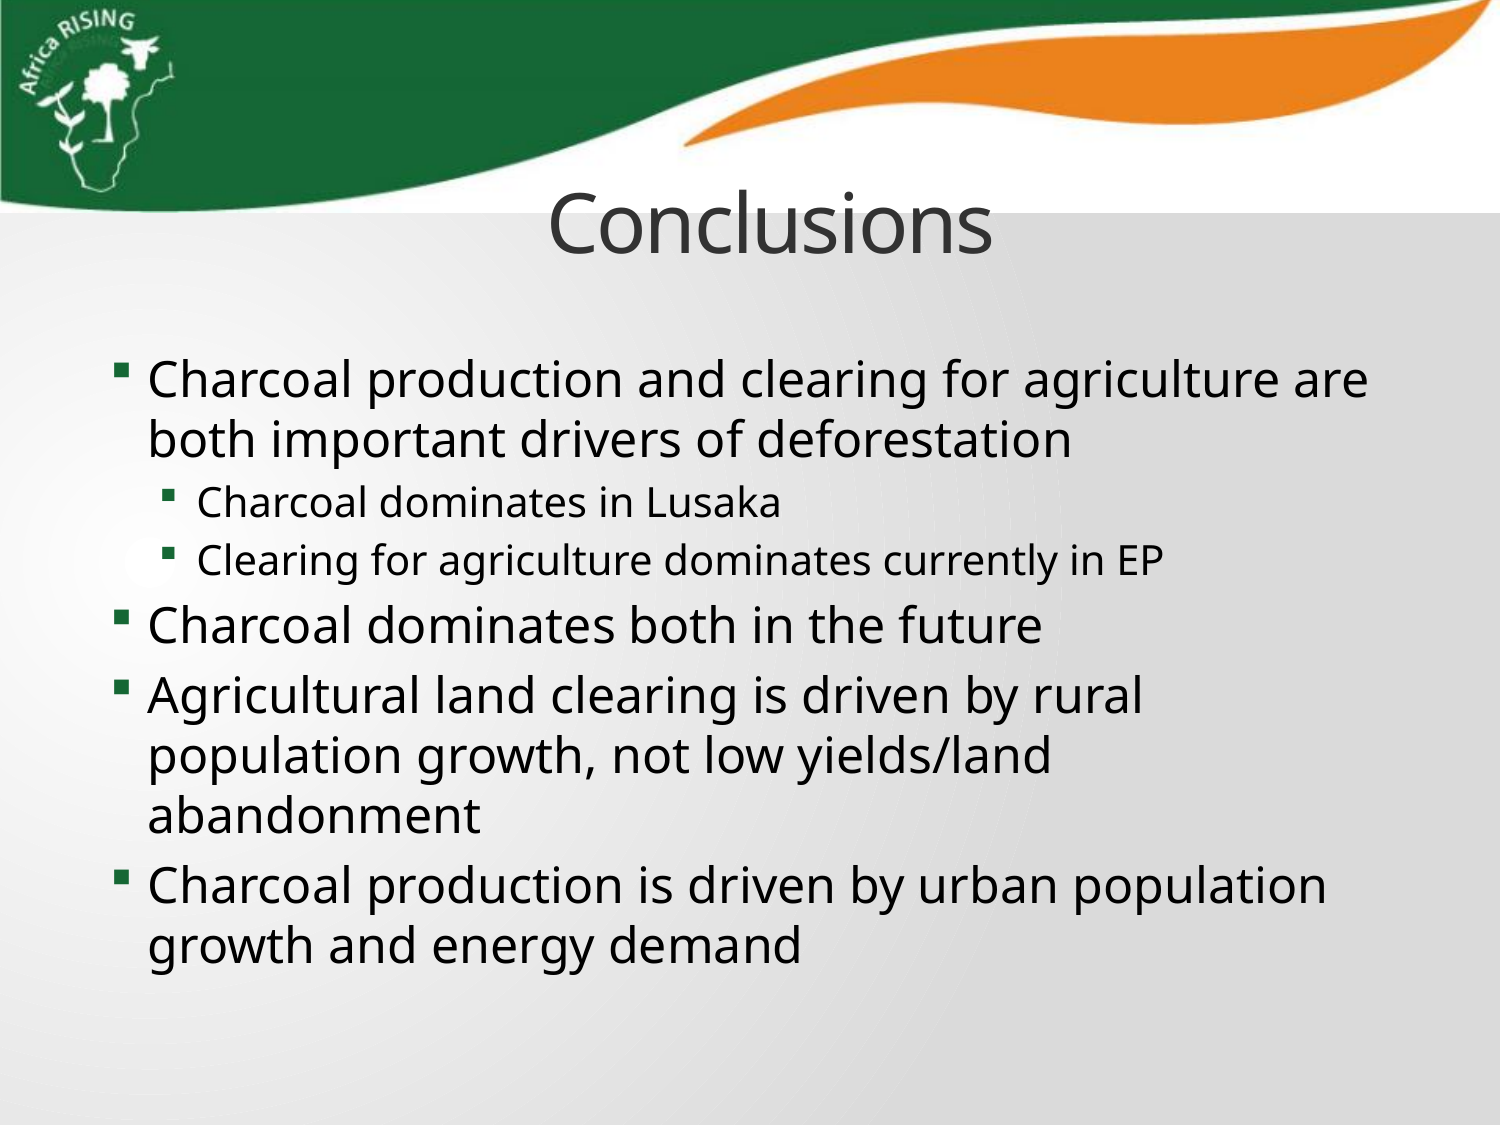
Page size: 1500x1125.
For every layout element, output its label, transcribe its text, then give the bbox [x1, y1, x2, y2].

text_box Conclusions [101, 163, 1441, 327]
picture [0, 0, 1500, 213]
list Charcoal production and clearing for agriculture are both important drivers of deforestation Charcoal dominates in Lusaka Clearing for agriculture dominates currently in EP Charcoal dominates both in the future Agricultural land clearing is driven by rural population growth, not low yields/land abandonment Charcoal production is driven by urban population growth and energy demand [76, 339, 1388, 1026]
